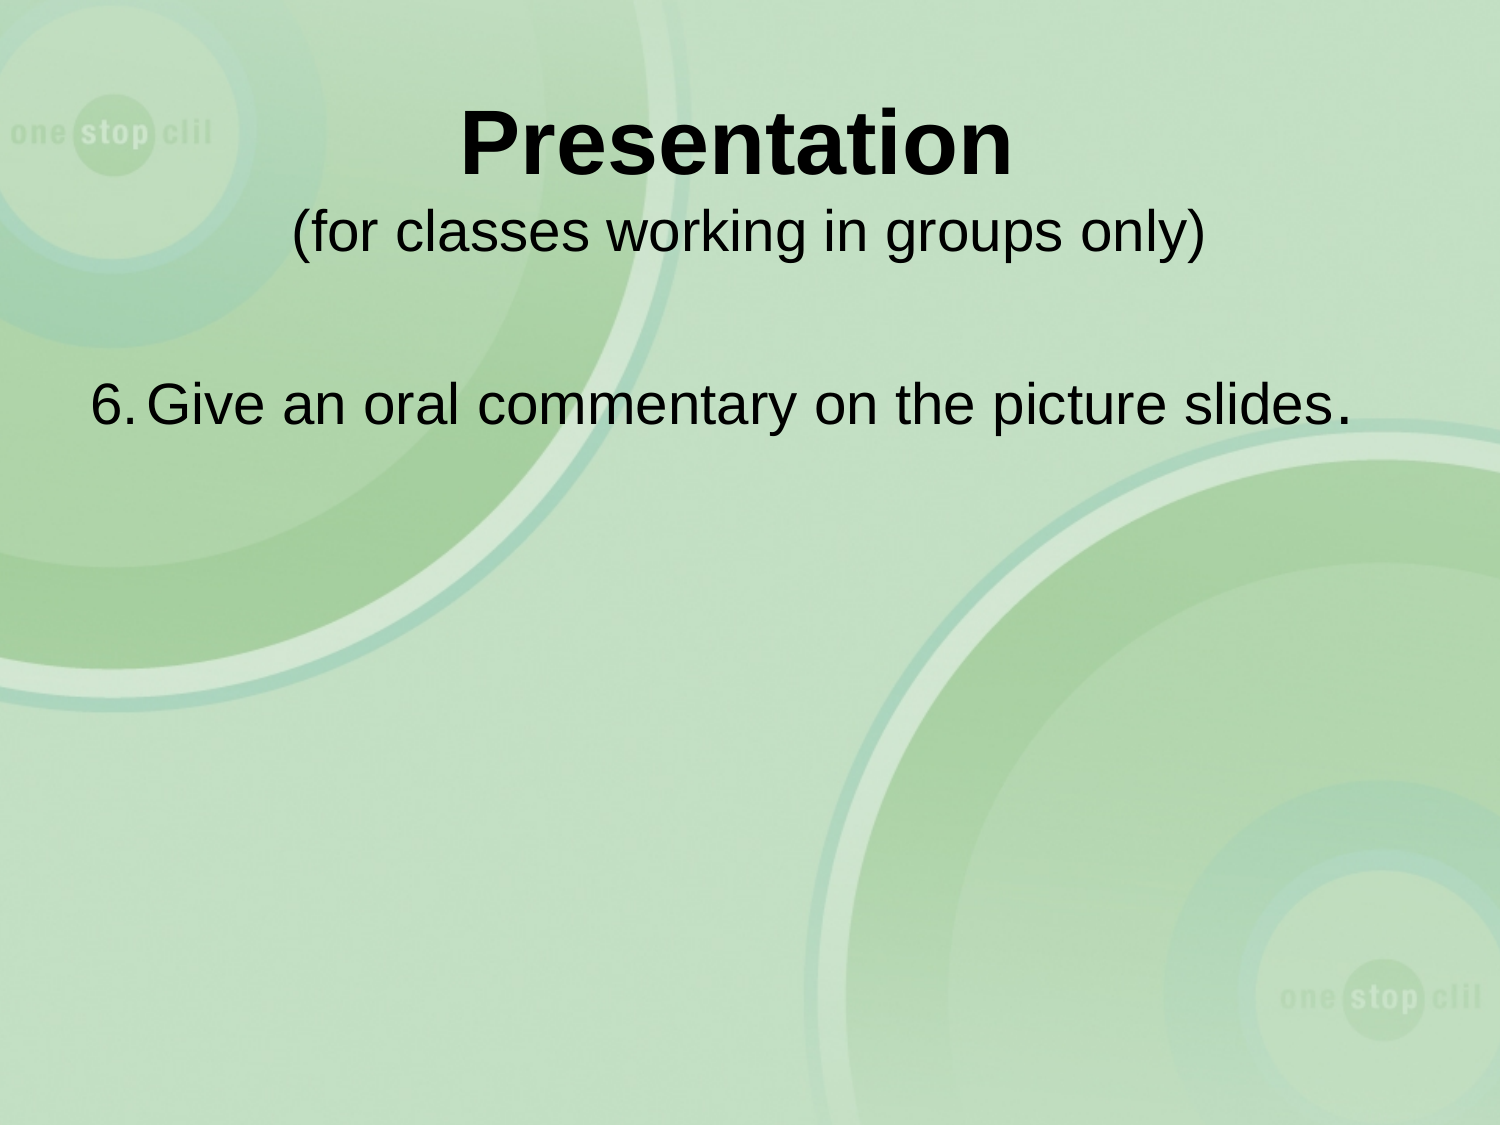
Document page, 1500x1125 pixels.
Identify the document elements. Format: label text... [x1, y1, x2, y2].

picture [0, 0, 1500, 1125]
title Presentation (for classes working in groups only) [75, 79, 1425, 267]
list 6. Give an oral commentary on the picture slides. [75, 267, 1425, 1010]
